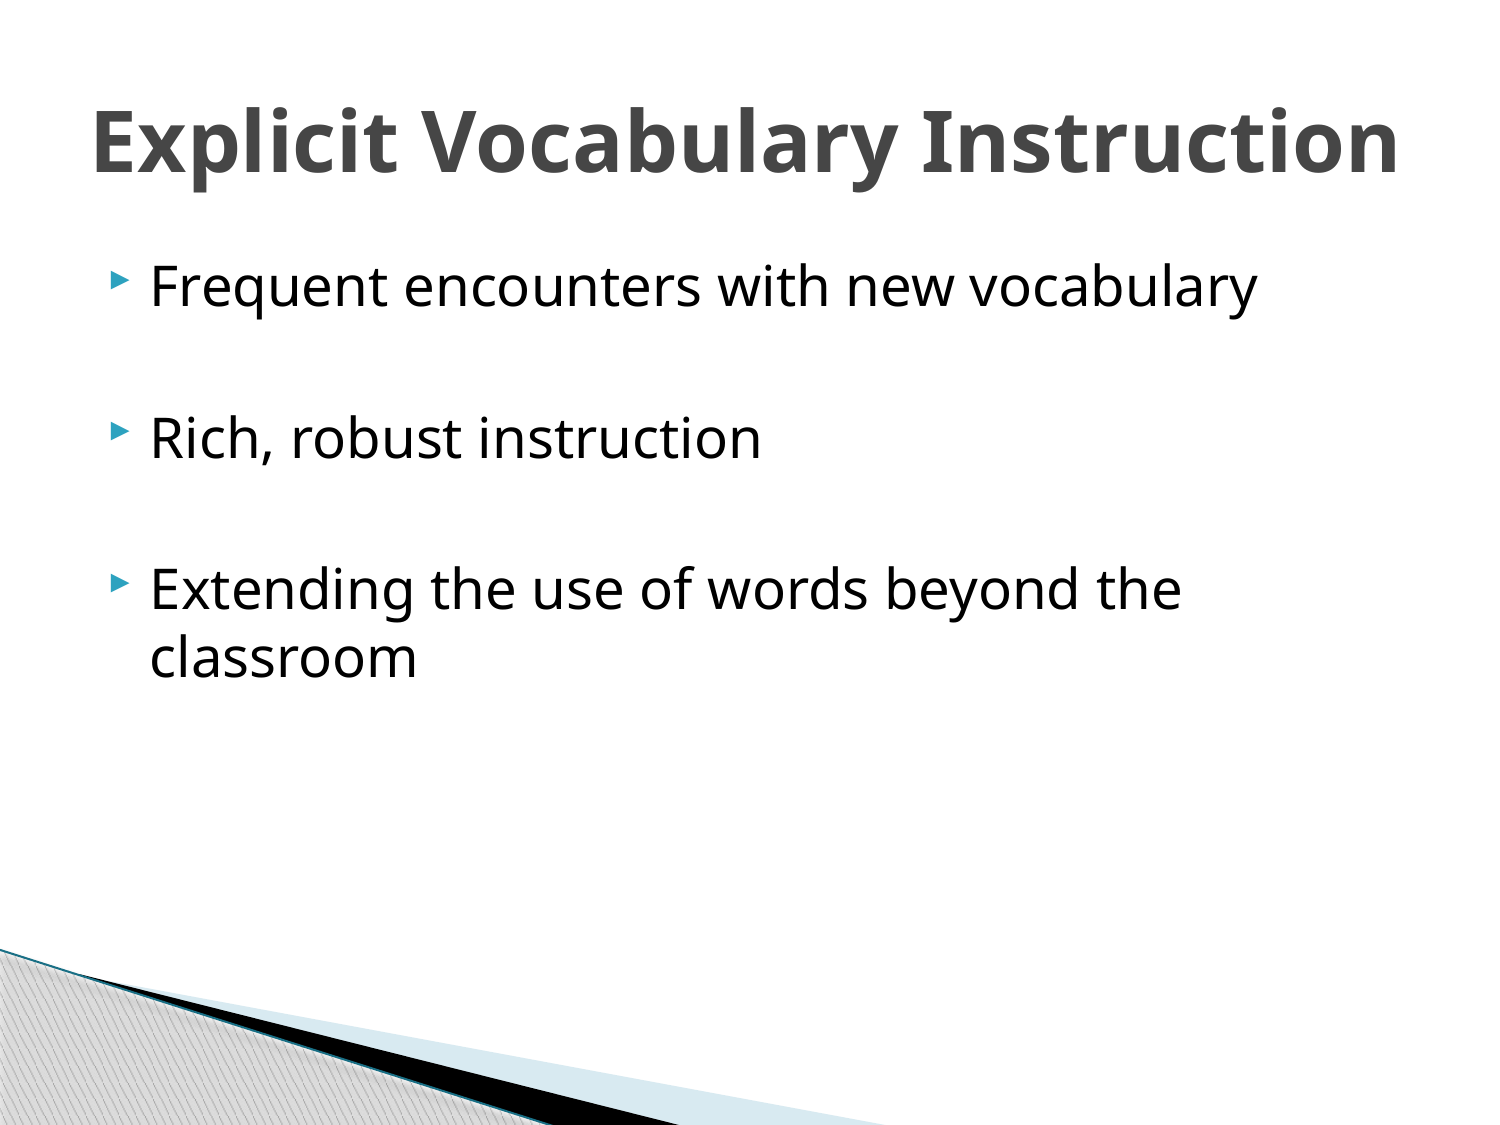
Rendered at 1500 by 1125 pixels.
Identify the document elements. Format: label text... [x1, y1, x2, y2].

title Explicit Vocabulary Instruction [75, 45, 1425, 233]
list Frequent encounters with new vocabulary Rich, robust instruction Extending the use of words beyond the classroom [75, 243, 1425, 986]
